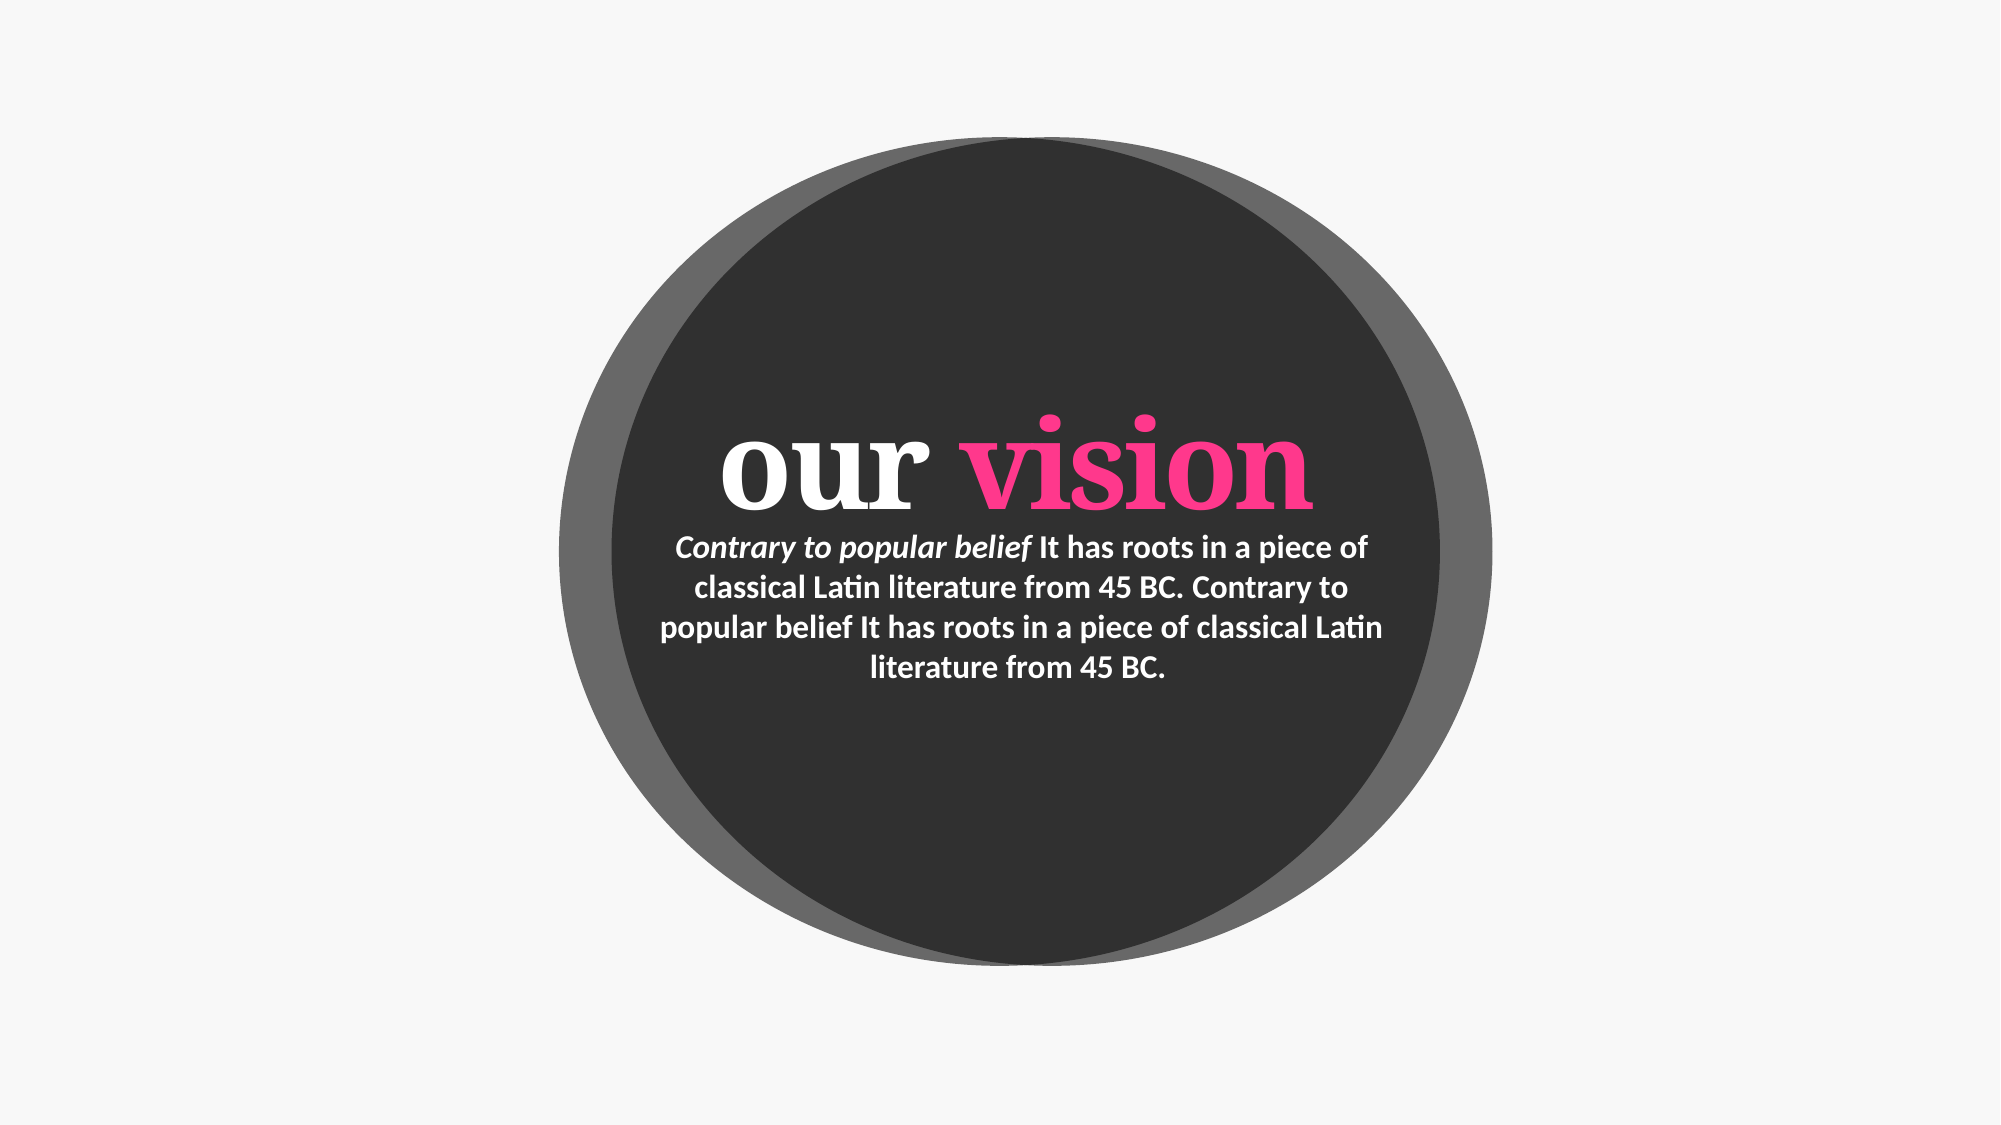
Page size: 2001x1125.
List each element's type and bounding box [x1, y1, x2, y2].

text_box [558, 137, 1493, 966]
text_box [594, 378, 1440, 700]
